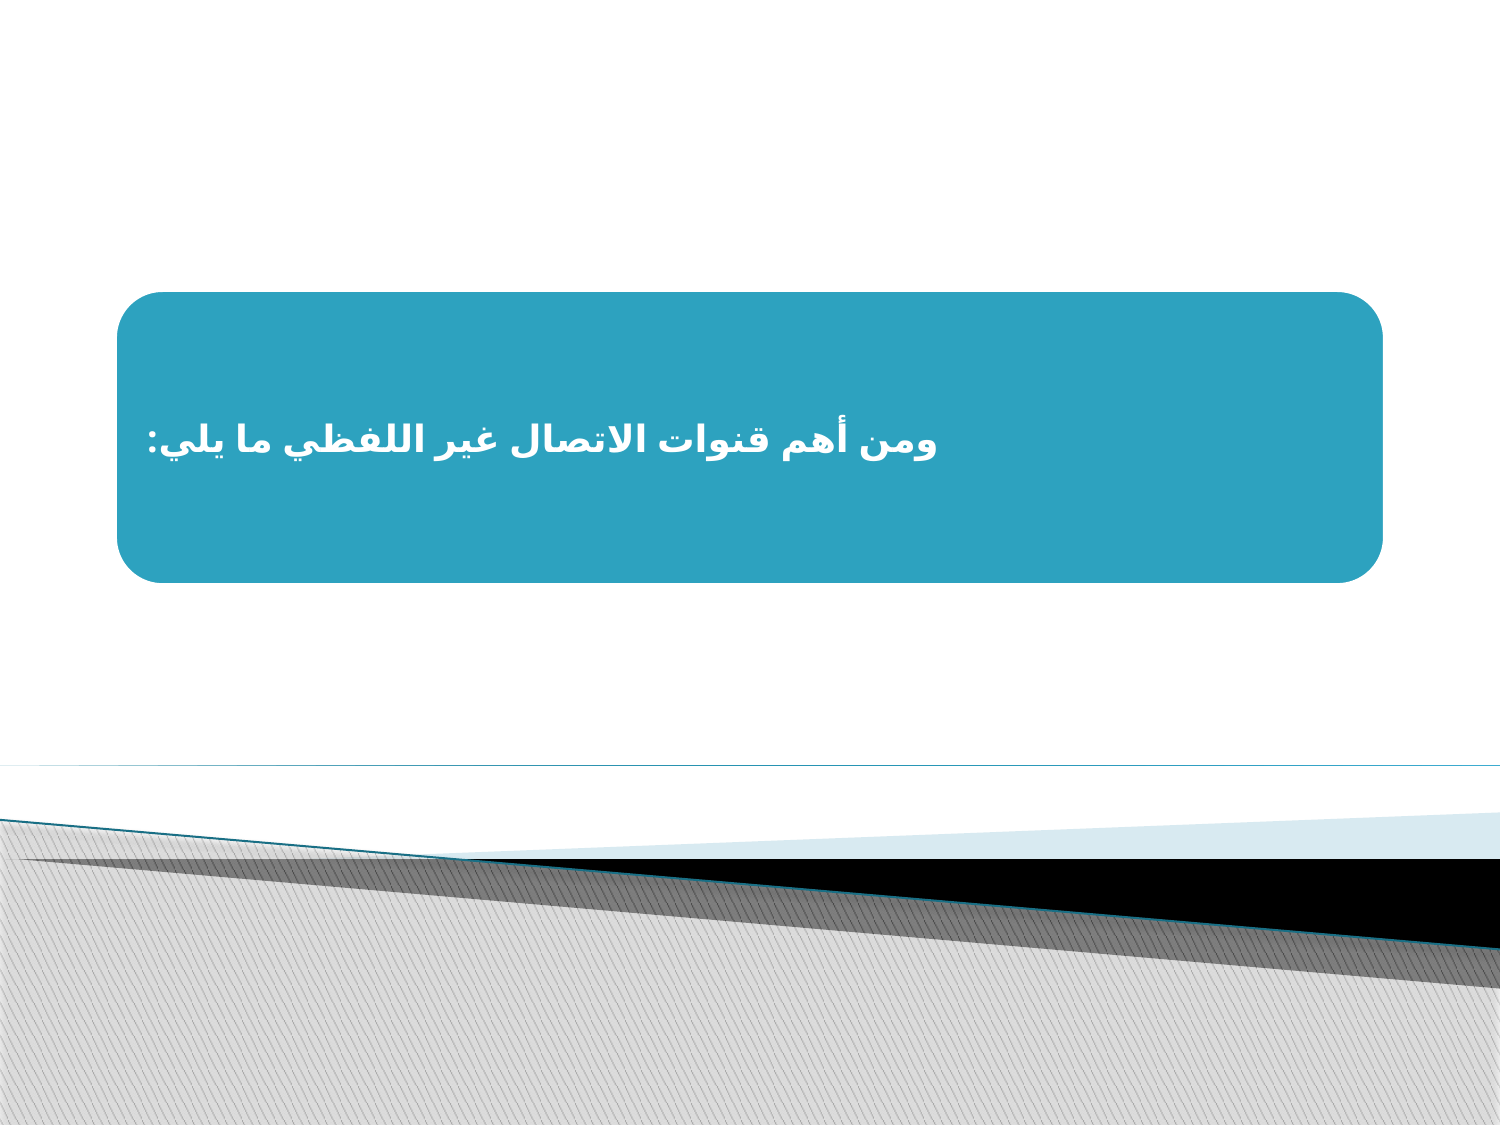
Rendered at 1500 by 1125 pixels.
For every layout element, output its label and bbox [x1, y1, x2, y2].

text_box [112, 287, 1388, 588]
picture [5, 859, 1500, 989]
